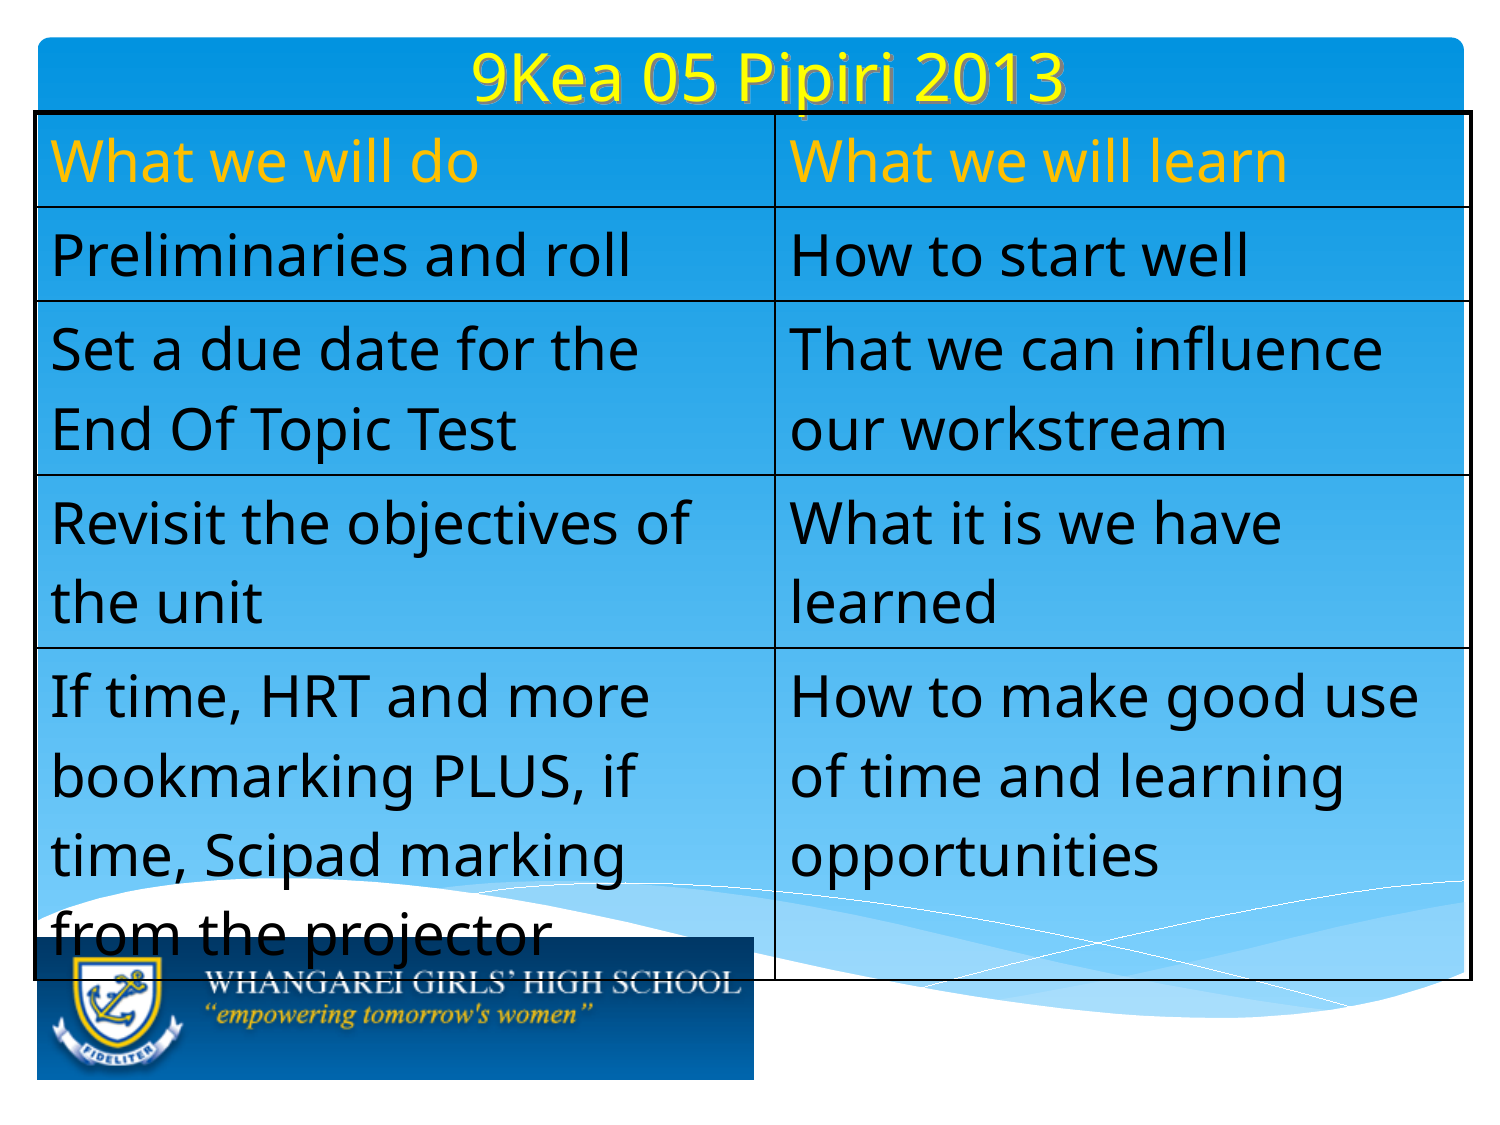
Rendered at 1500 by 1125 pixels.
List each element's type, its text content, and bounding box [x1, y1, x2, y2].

table_cell How to make good use of time and learning opportunities [776, 649, 1469, 979]
table_cell What it is we have learned [776, 476, 1469, 647]
table_cell How to start well [776, 208, 1469, 300]
table_cell If time, HRT and more bookmarking PLUS, if time, Scipad marking from the projector [37, 649, 774, 979]
table_cell Preliminaries and roll [37, 208, 774, 300]
table_header What we will learn [776, 115, 1469, 206]
picture [37, 937, 754, 1080]
table_cell Revisit the objectives of the unit [37, 476, 774, 647]
table_cell Set a due date for the End Of Topic Test [37, 302, 774, 474]
text_box 9Kea 05 Pipiri 2013 [162, 24, 1375, 110]
table_header What we will do [37, 115, 774, 206]
table_cell That we can influence our workstream [776, 302, 1469, 474]
